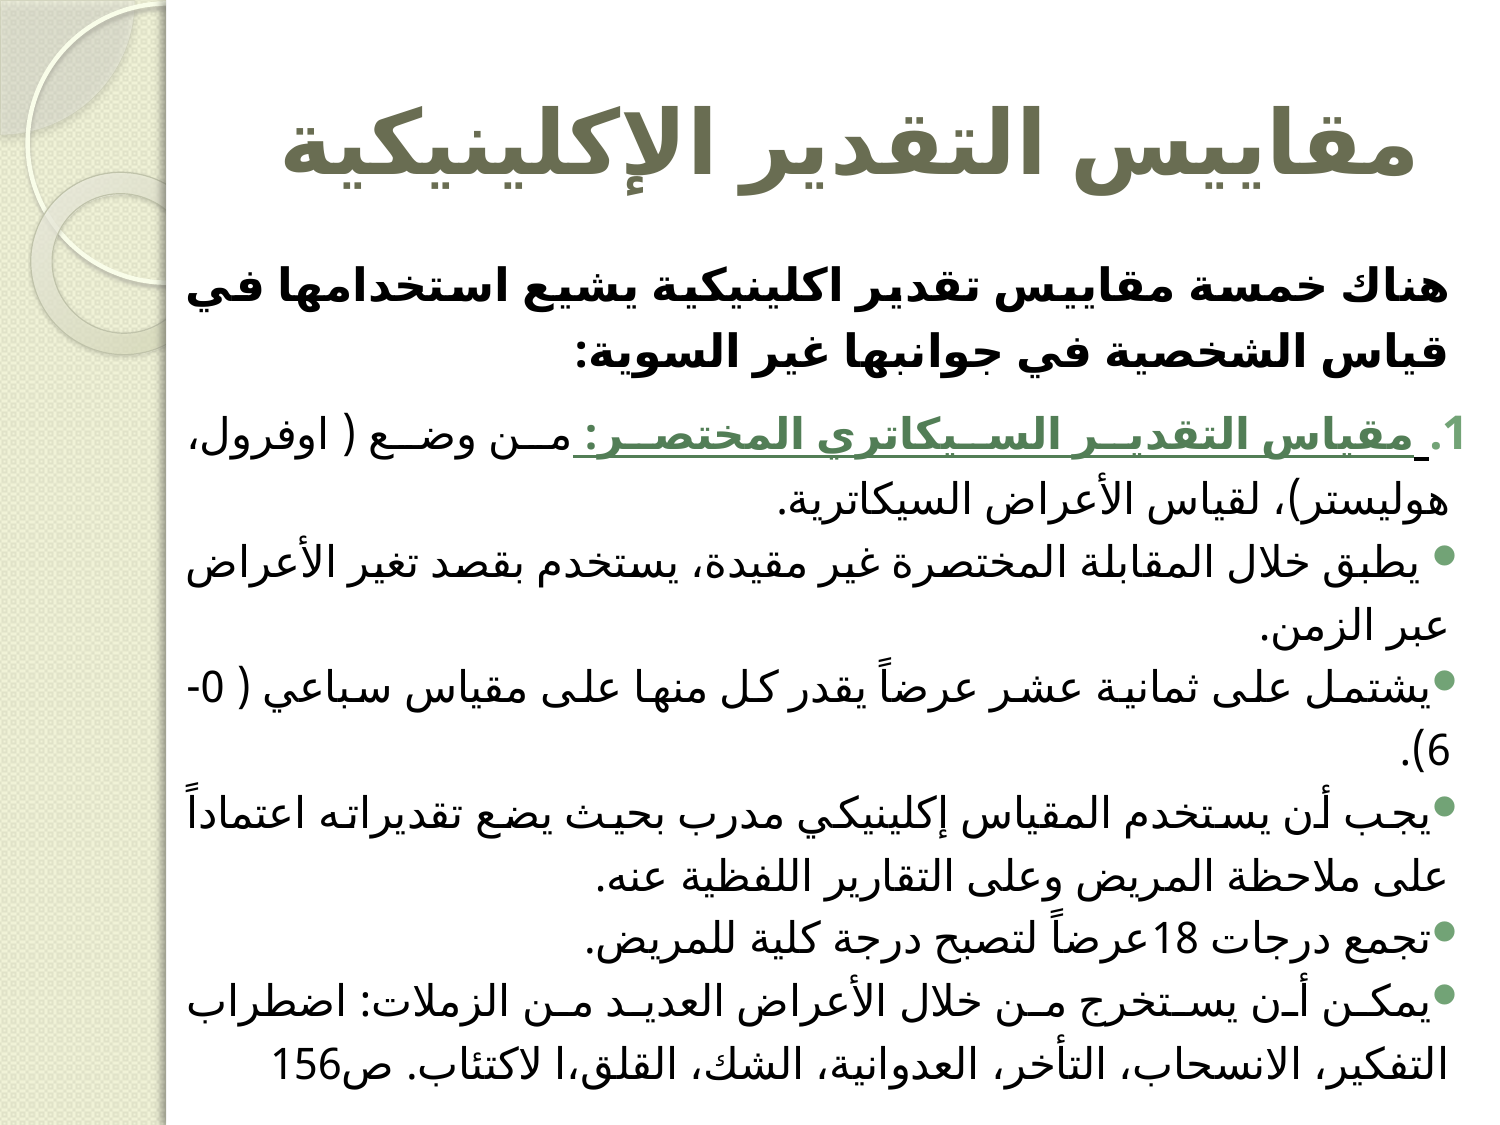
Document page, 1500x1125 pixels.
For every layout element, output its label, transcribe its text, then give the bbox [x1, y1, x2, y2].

list هناك خمسة مقاييس تقدير اكلينيكية يشيع استخدامها في قياس الشخصية في جوانبها غير السوية: مقياس التقدير السيكاتري المختصر: من وضع ( اوفرول، هوليستر)، لقياس الأعراض السيكاترية. يطبق خلال المقابلة المختصرة غير مقيدة، يستخدم بقصد تغير الأعراض عبر الزمن. يشتمل على ثمانية عشر عرضاً يقدر كل منها على مقياس سباعي ( 0-6). يجب أن يستخدم المقياس إكلينيكي مدرب بحيث يضع تقديراته اعتماداً على ملاحظة المريض وعلى التقارير اللفظية عنه. تجمع درجات 18عرضاً لتصبح درجة كلية للمريض. يمكن أن يستخرج من خلال الأعراض العديد من الزملات: اضطراب التفكير، الانسحاب، التأخر، العدوانية، الشك، القلق،ا لاكتئاب. ص156 [171, 237, 1466, 1106]
title مقاييس التقدير الإكلينيكية [235, 45, 1466, 233]
